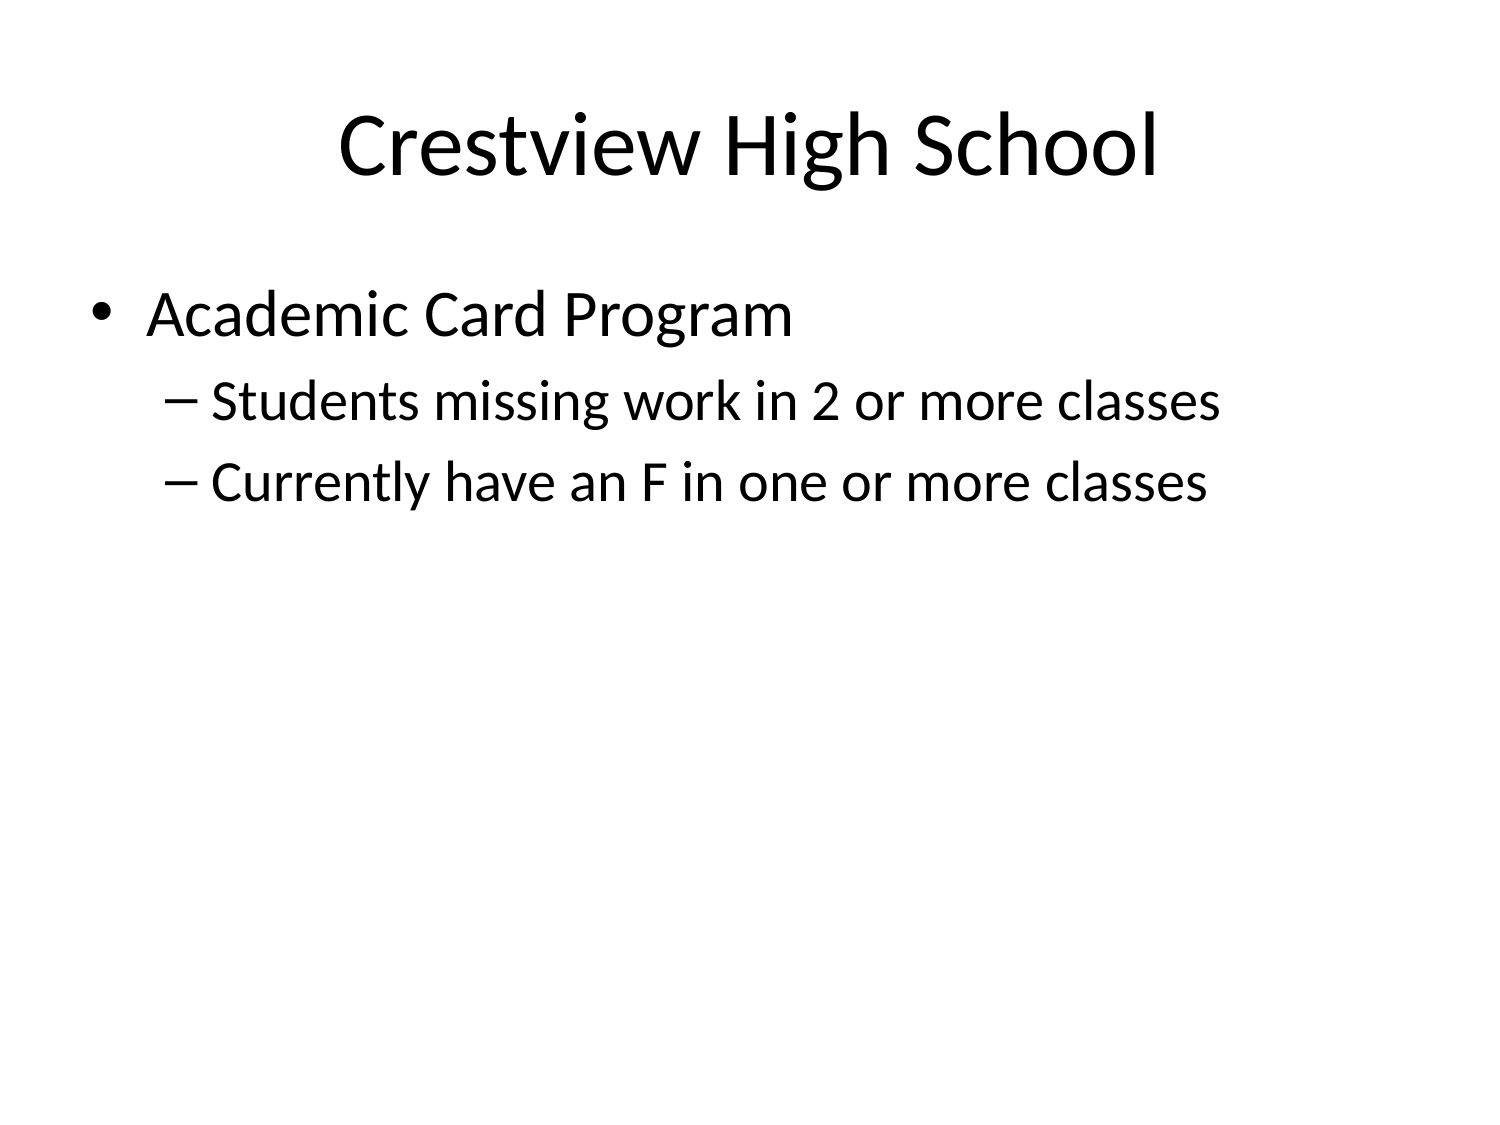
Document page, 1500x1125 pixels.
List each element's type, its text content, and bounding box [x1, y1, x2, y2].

title Crestview High School [75, 45, 1425, 233]
list Academic Card Program Students missing work in 2 or more classes Currently have an F in one or more classes [75, 262, 1425, 1005]
